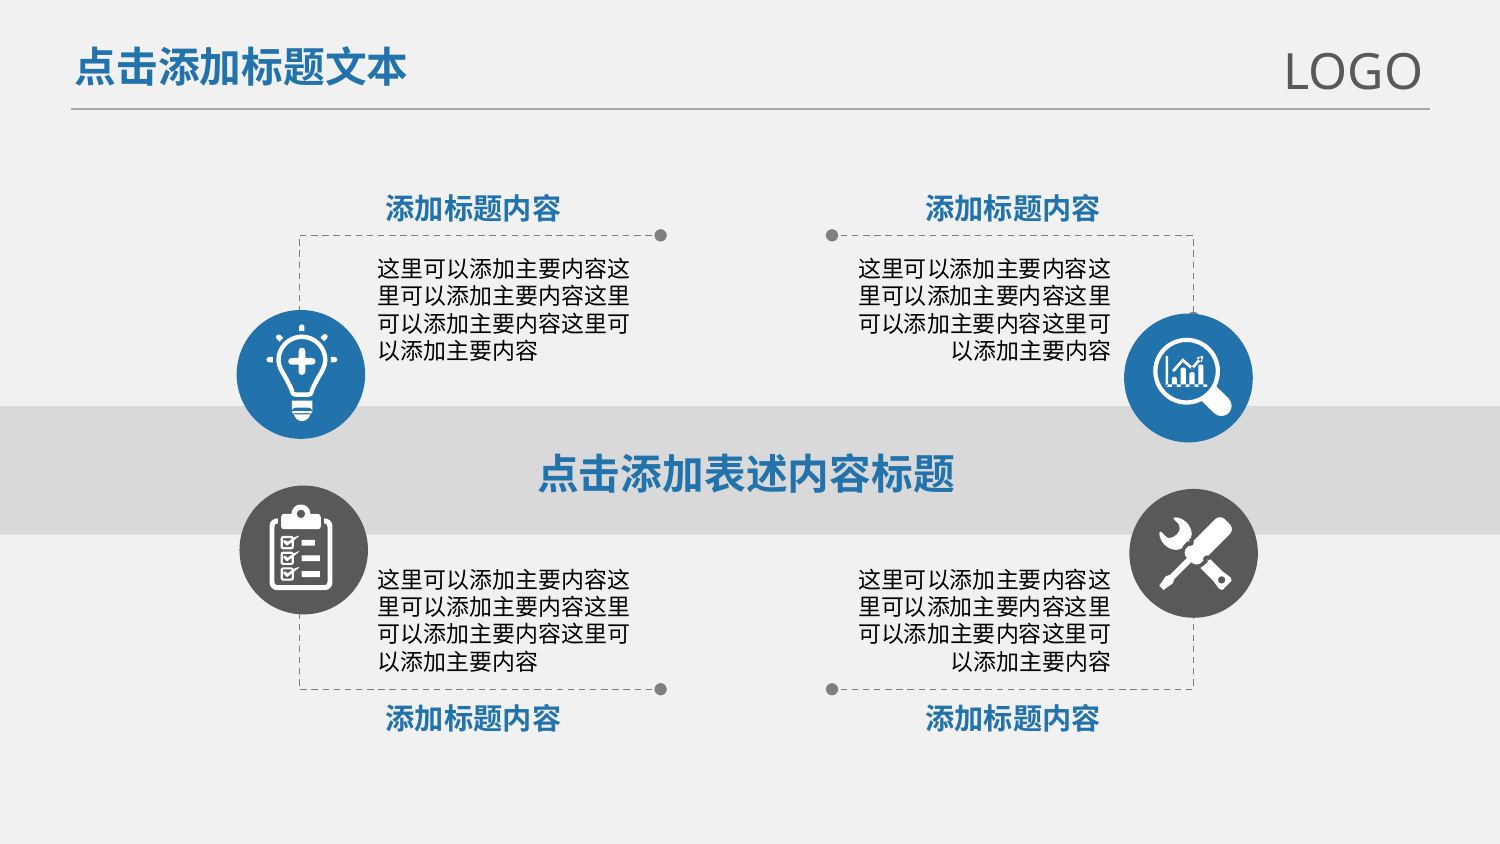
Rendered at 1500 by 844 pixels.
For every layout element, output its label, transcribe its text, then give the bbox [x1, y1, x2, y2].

text_box 添加标题内容 [914, 185, 1111, 231]
text_box 添加标题内容 [375, 185, 572, 249]
text_box 添加标题内容 [914, 695, 1111, 741]
text_box 这里可以添加主要内容这里可以添加主要内容这里可以添加主要内容这里可以添加主要内容 [832, 249, 1122, 370]
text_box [236, 309, 366, 440]
text_box 这里可以添加主要内容这里可以添加主要内容这里可以添加主要内容这里可以添加主要内容 [832, 560, 1122, 681]
text_box 点击添加表述内容标题 [527, 442, 966, 503]
text_box 点击添加标题文本 [59, 33, 424, 99]
text_box 这里可以添加主要内容这里可以添加主要内容这里可以添加主要内容这里可以添加主要内容 [367, 560, 656, 681]
text_box [299, 235, 375, 308]
text_box 添加标题内容 [375, 695, 572, 776]
text_box [572, 229, 667, 249]
text_box [825, 229, 1194, 311]
text_box LOGO [1268, 31, 1439, 107]
text_box [299, 622, 667, 696]
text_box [1129, 488, 1259, 618]
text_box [239, 485, 369, 615]
text_box 这里可以添加主要内容这里可以添加主要内容这里可以添加主要内容这里可以添加主要内容 [367, 249, 656, 370]
text_box [0, 406, 1500, 535]
text_box [825, 622, 1194, 696]
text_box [1123, 313, 1254, 443]
